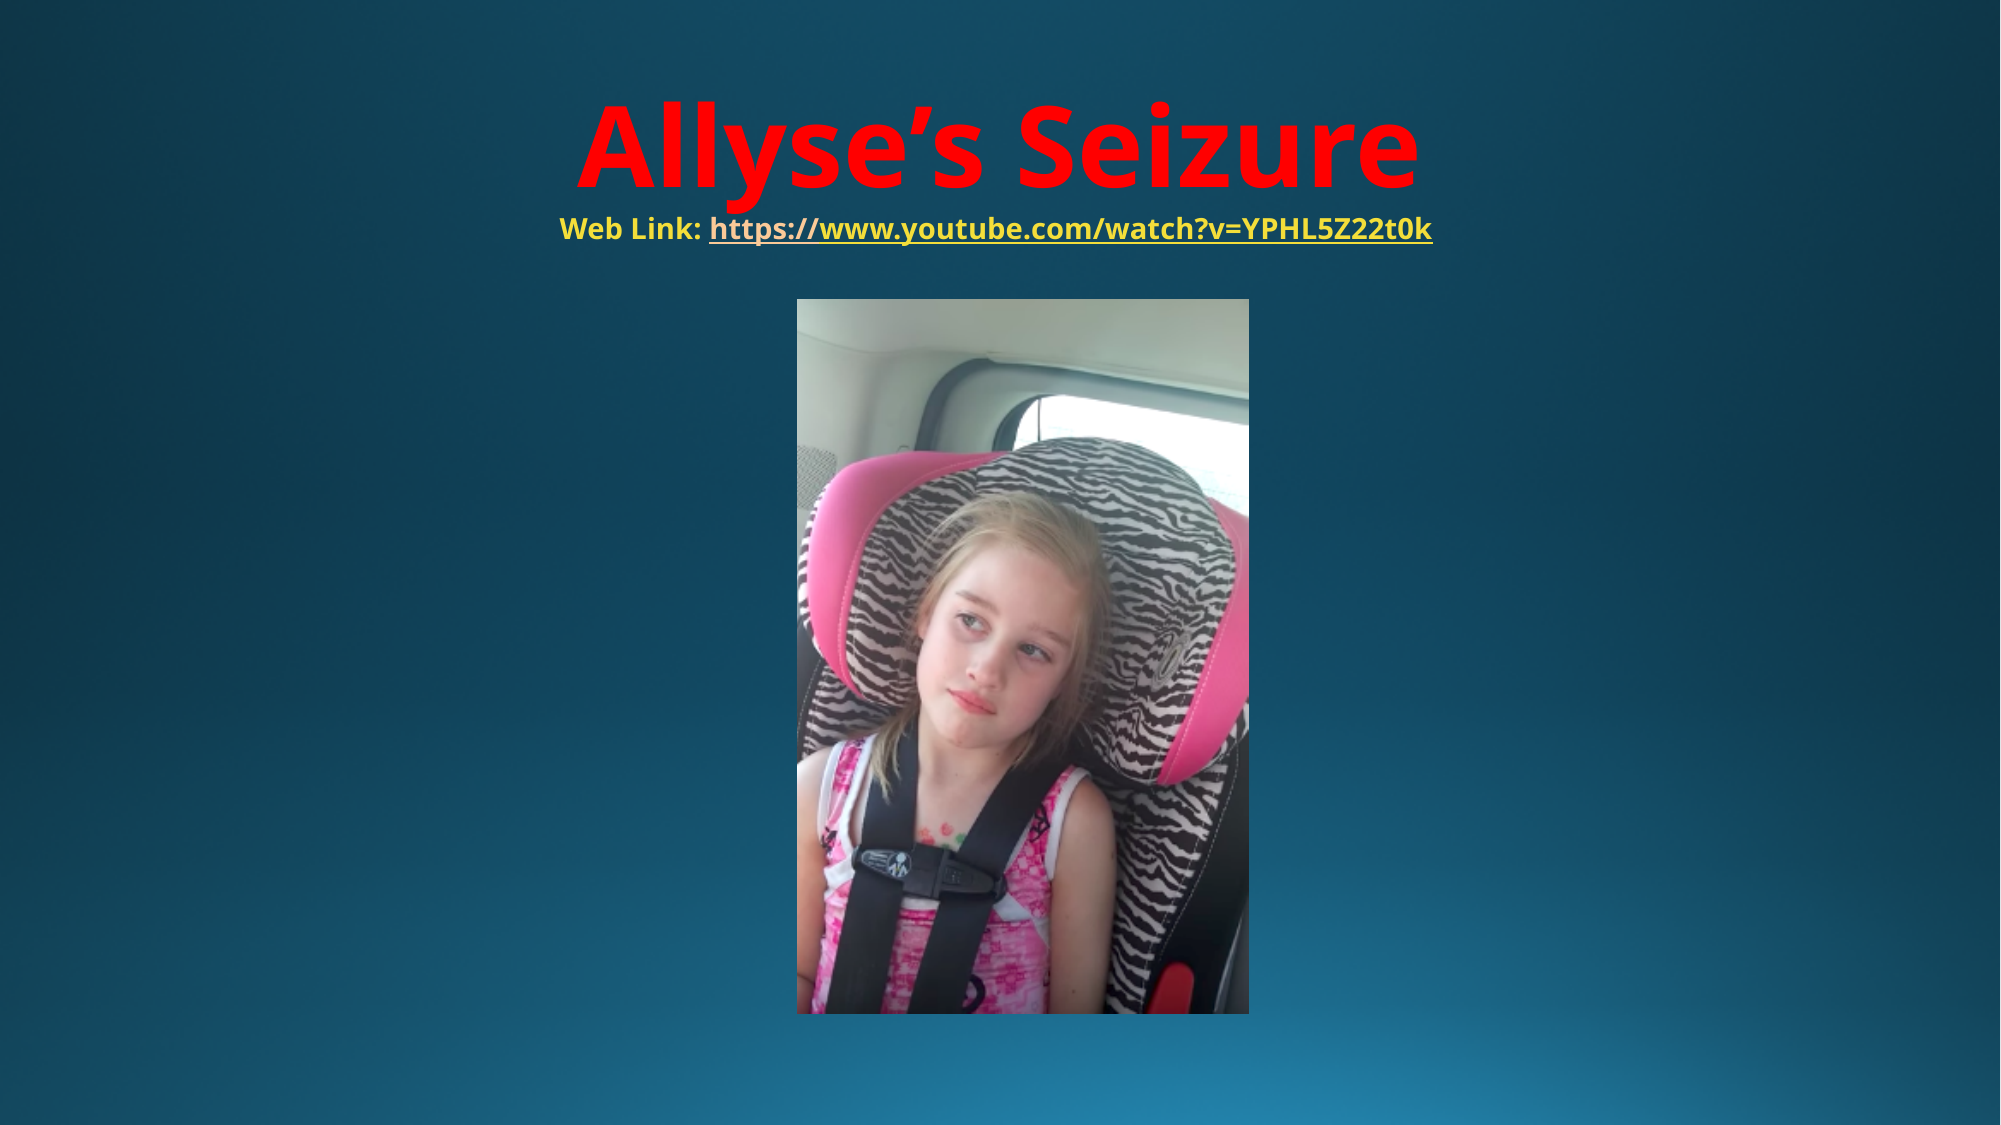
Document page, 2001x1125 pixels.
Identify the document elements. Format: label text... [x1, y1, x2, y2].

title Allyse’s Seizure Web Link: https://www.youtube.com/watch?v=YPHL5Z22t0k [137, 59, 1863, 278]
picture [0, 0, 2001, 1125]
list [797, 299, 1249, 1014]
